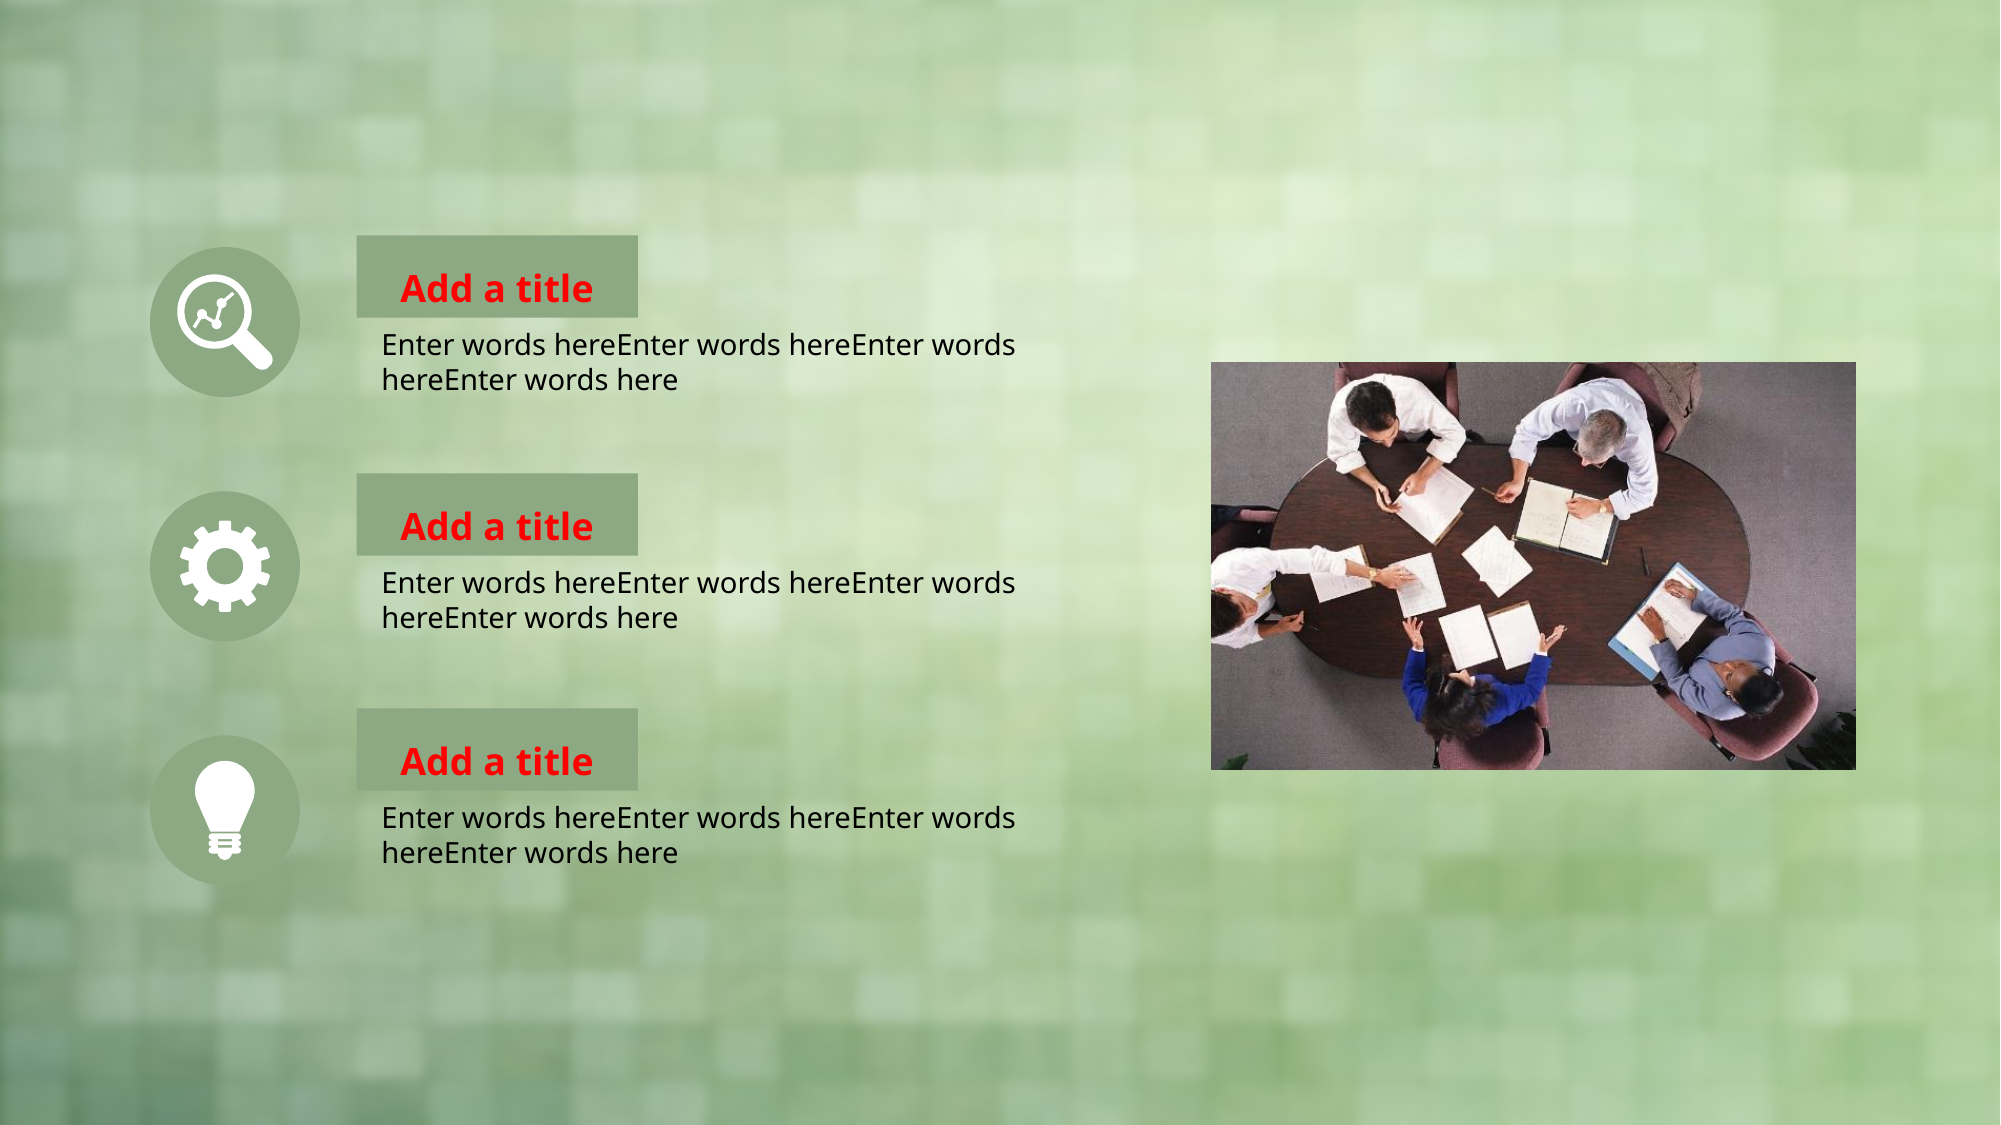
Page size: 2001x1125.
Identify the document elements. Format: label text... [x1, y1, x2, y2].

text_box [149, 735, 300, 886]
text_box Enter words hereEnter words hereEnter words hereEnter words here [366, 318, 1111, 404]
text_box Add a title [356, 708, 638, 791]
text_box [149, 491, 300, 642]
text_box Enter words hereEnter words hereEnter words hereEnter words here [366, 791, 1111, 877]
text_box Enter words hereEnter words hereEnter words hereEnter words here [366, 557, 1111, 642]
picture [0, 0, 2000, 1125]
text_box [208, 833, 242, 861]
text_box [177, 274, 273, 370]
text_box [180, 520, 270, 612]
text_box Add a title [356, 235, 638, 318]
text_box Add a title [356, 473, 638, 556]
text_box [149, 247, 300, 398]
text_box [195, 760, 255, 832]
